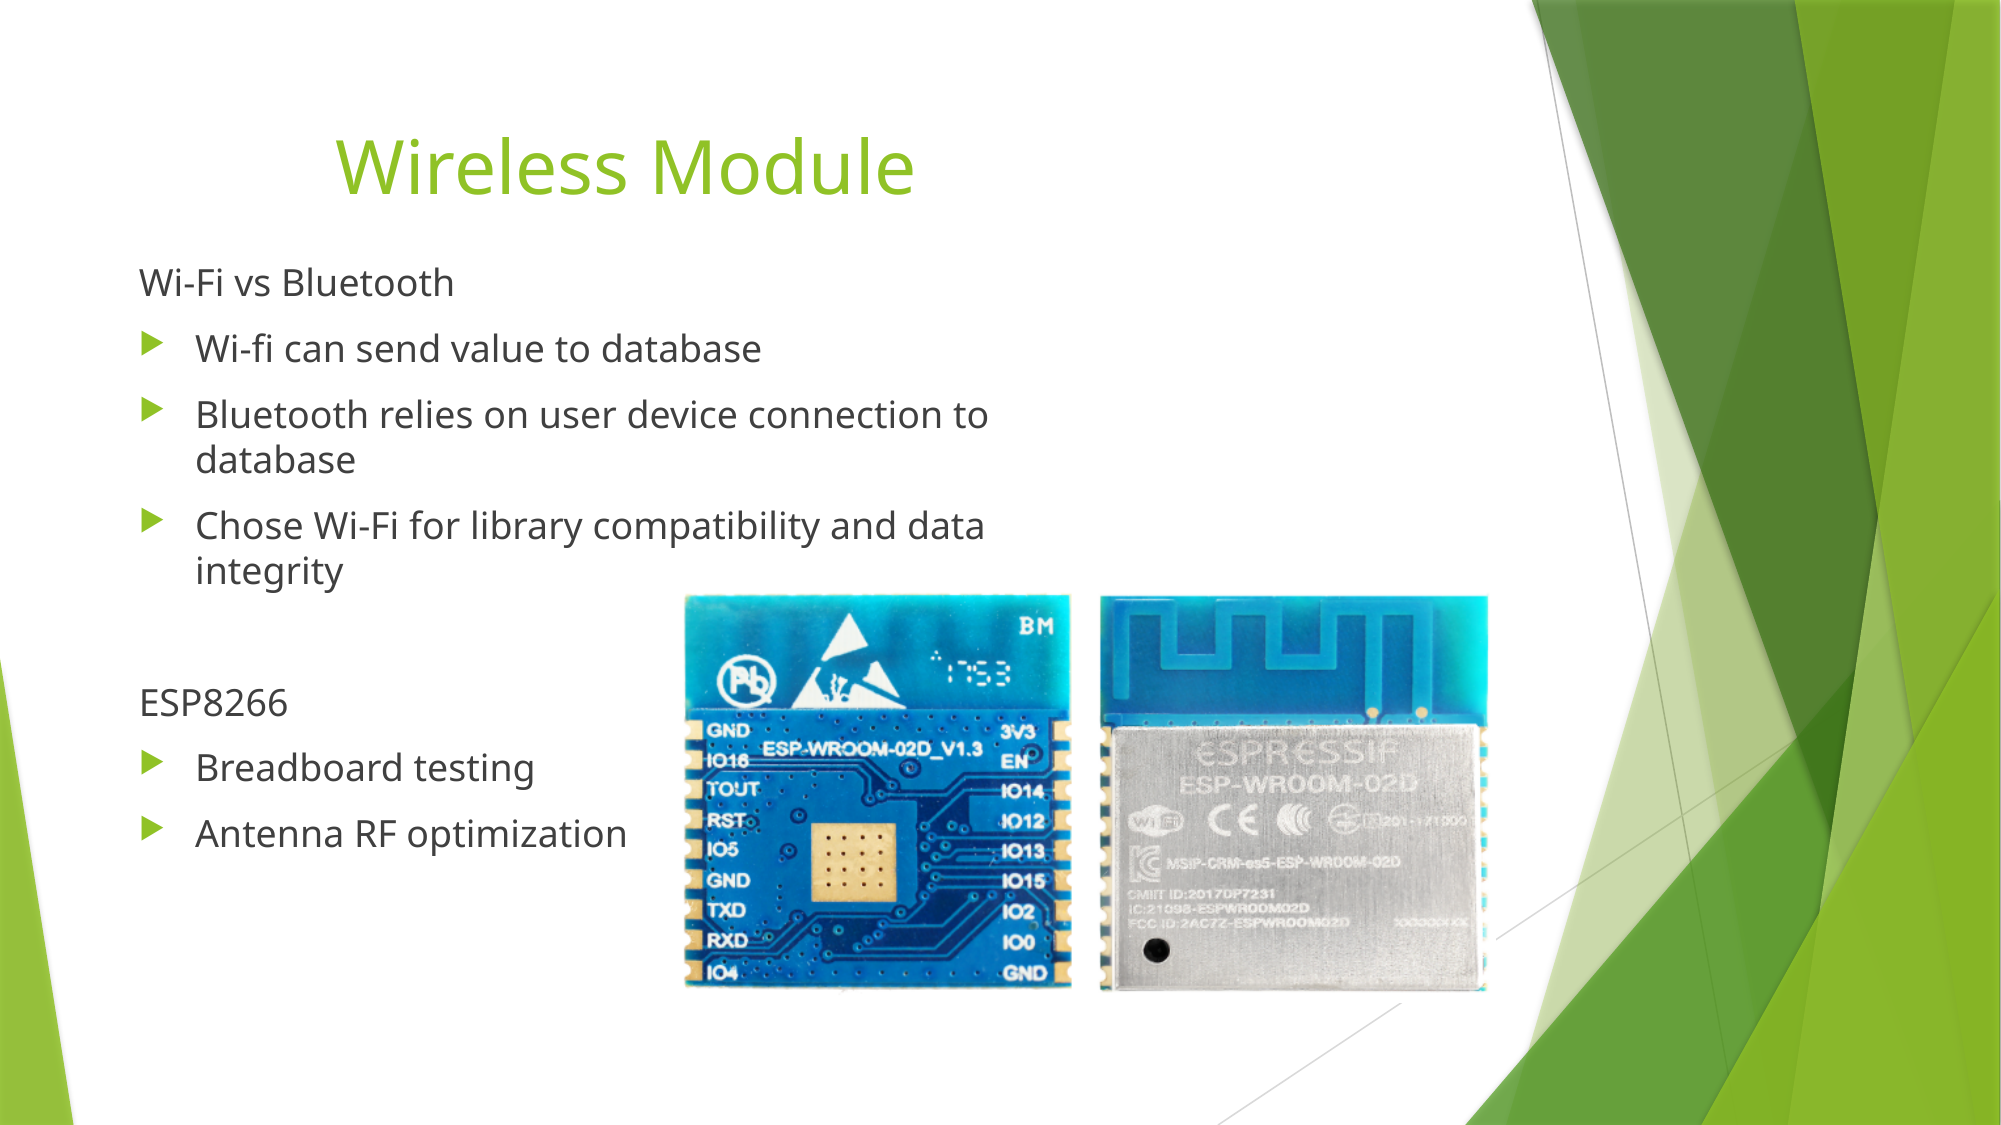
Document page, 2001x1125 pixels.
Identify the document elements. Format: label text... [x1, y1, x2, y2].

picture [675, 585, 1497, 1003]
list Wi-Fi vs Bluetooth Wi-fi can send value to database Bluetooth relies on user device connection to database Chose Wi-Fi for library compatibility and data integrity ESP8266 Breadboard testing Antenna RF optimization [123, 251, 1086, 1003]
title Wireless Module [320, 111, 2000, 330]
